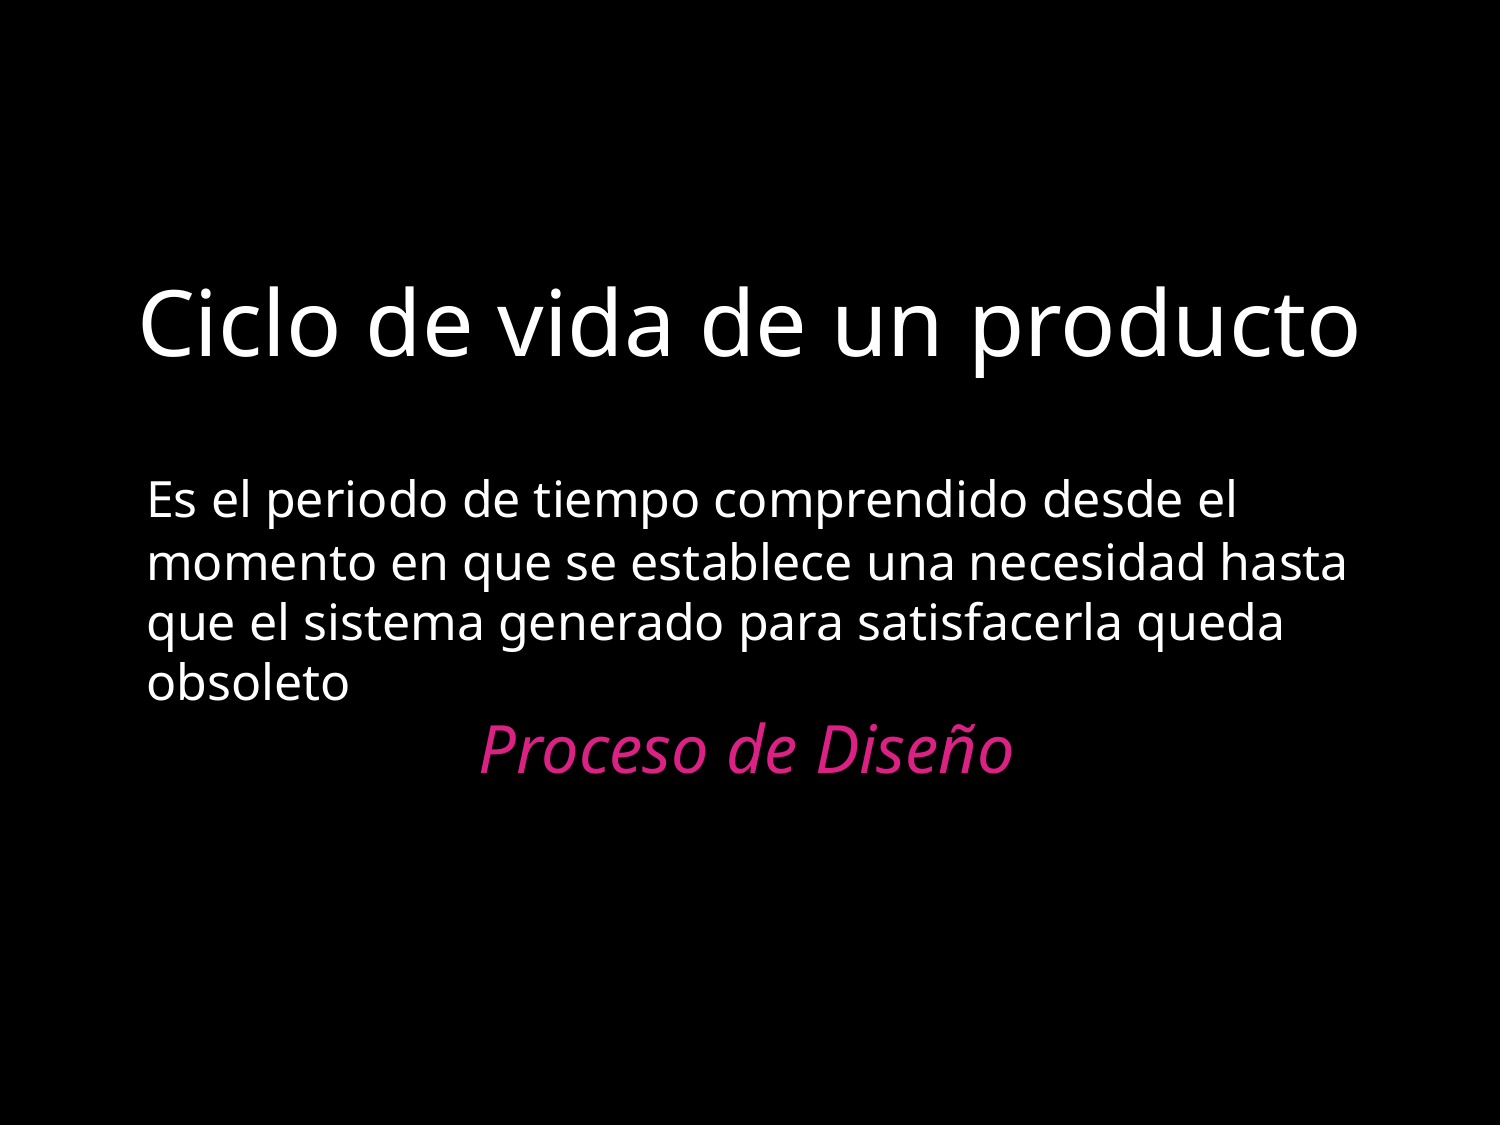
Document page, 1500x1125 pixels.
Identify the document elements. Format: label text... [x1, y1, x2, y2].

title Ciclo de vida de un producto [75, 225, 1425, 414]
list Es el periodo de tiempo comprendido desde el momento en que se establece una necesidad hasta que el sistema generado para satisfacerla queda obsoleto [75, 443, 1425, 673]
text_box Proceso de Diseño [441, 699, 1053, 794]
